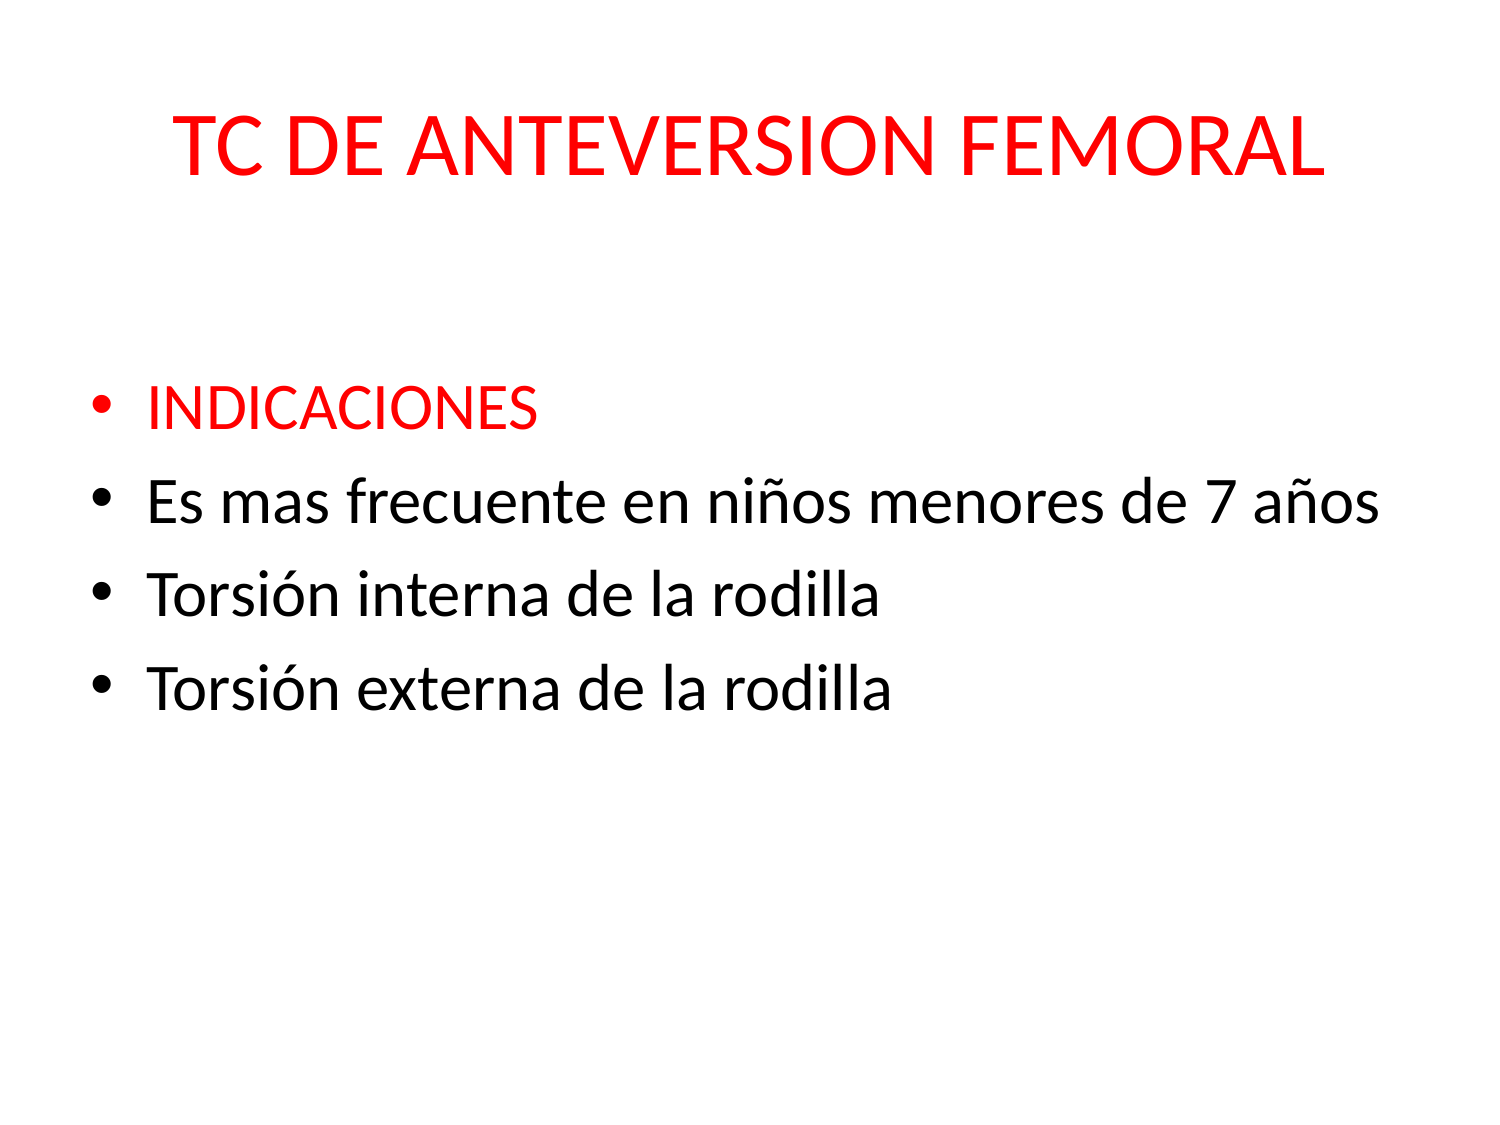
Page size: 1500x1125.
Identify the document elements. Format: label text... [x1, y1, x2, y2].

list INDICACIONES Es mas frecuente en niños menores de 7 años Torsión interna de la rodilla Torsión externa de la rodilla [75, 262, 1425, 1005]
title TC DE ANTEVERSION FEMORAL [75, 45, 1425, 233]
